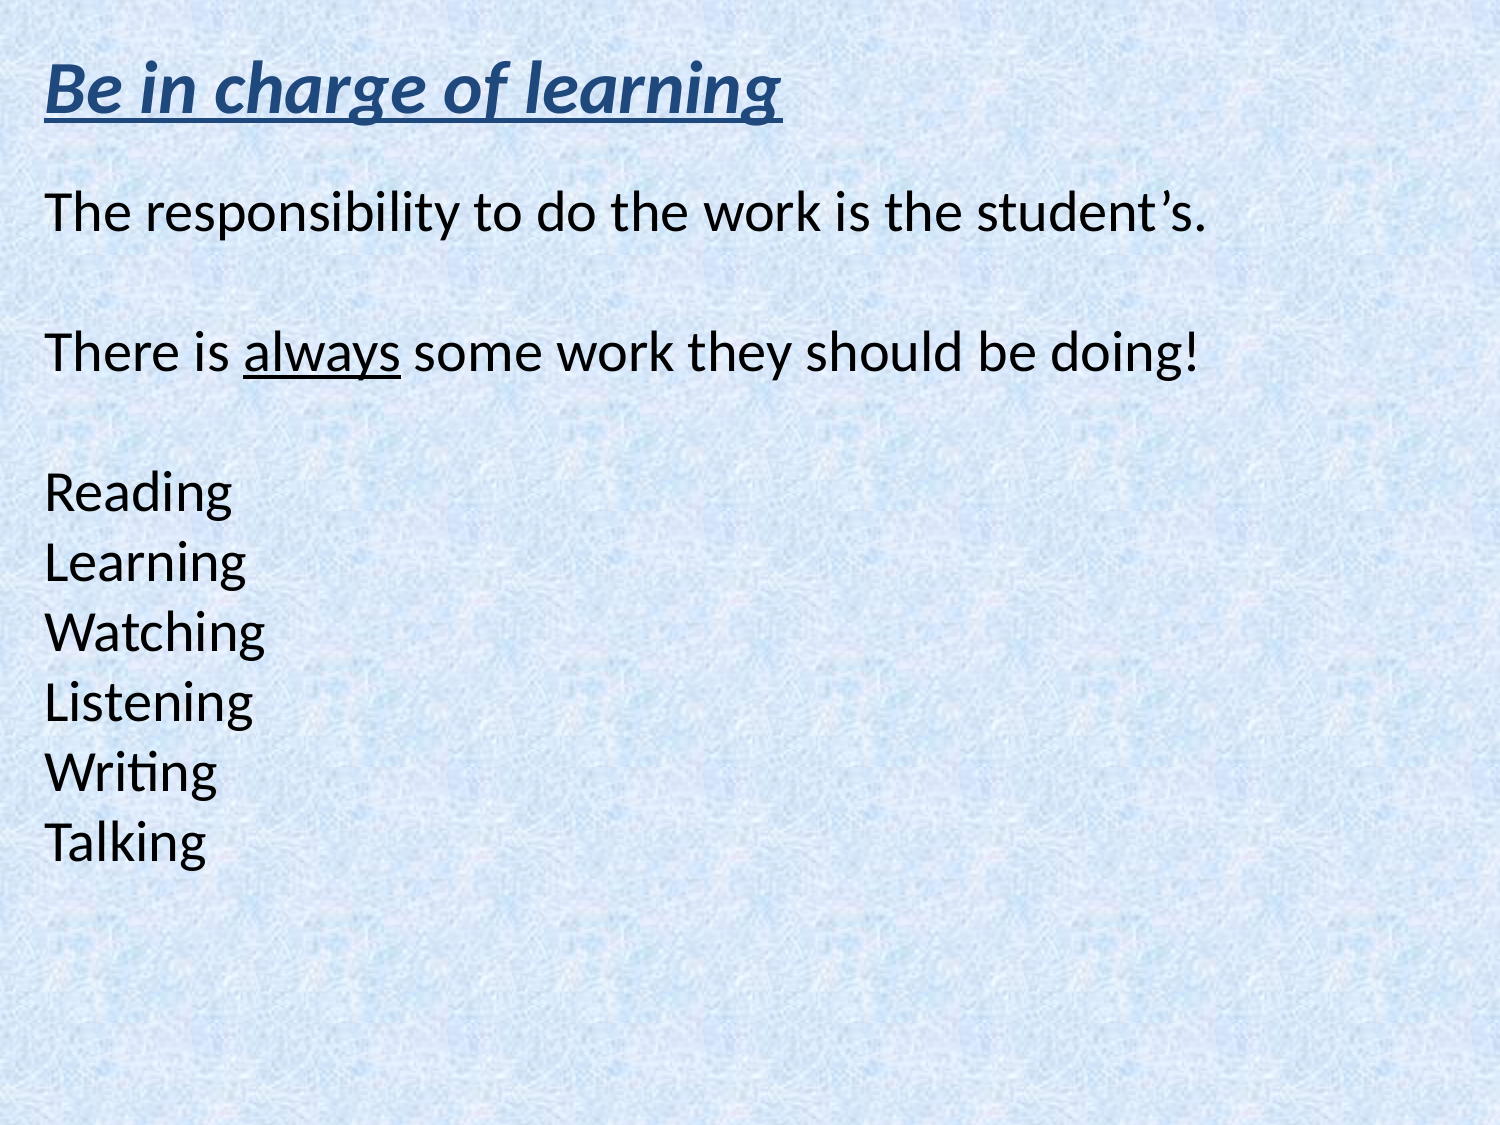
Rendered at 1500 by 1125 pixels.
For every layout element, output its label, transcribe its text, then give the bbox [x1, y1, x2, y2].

picture [0, 0, 1500, 1125]
text_box Be in charge of learning The responsibility to do the work is the student’s. There is always some work they should be doing! Reading Learning Watching Listening Writing Talking [29, 30, 1471, 881]
